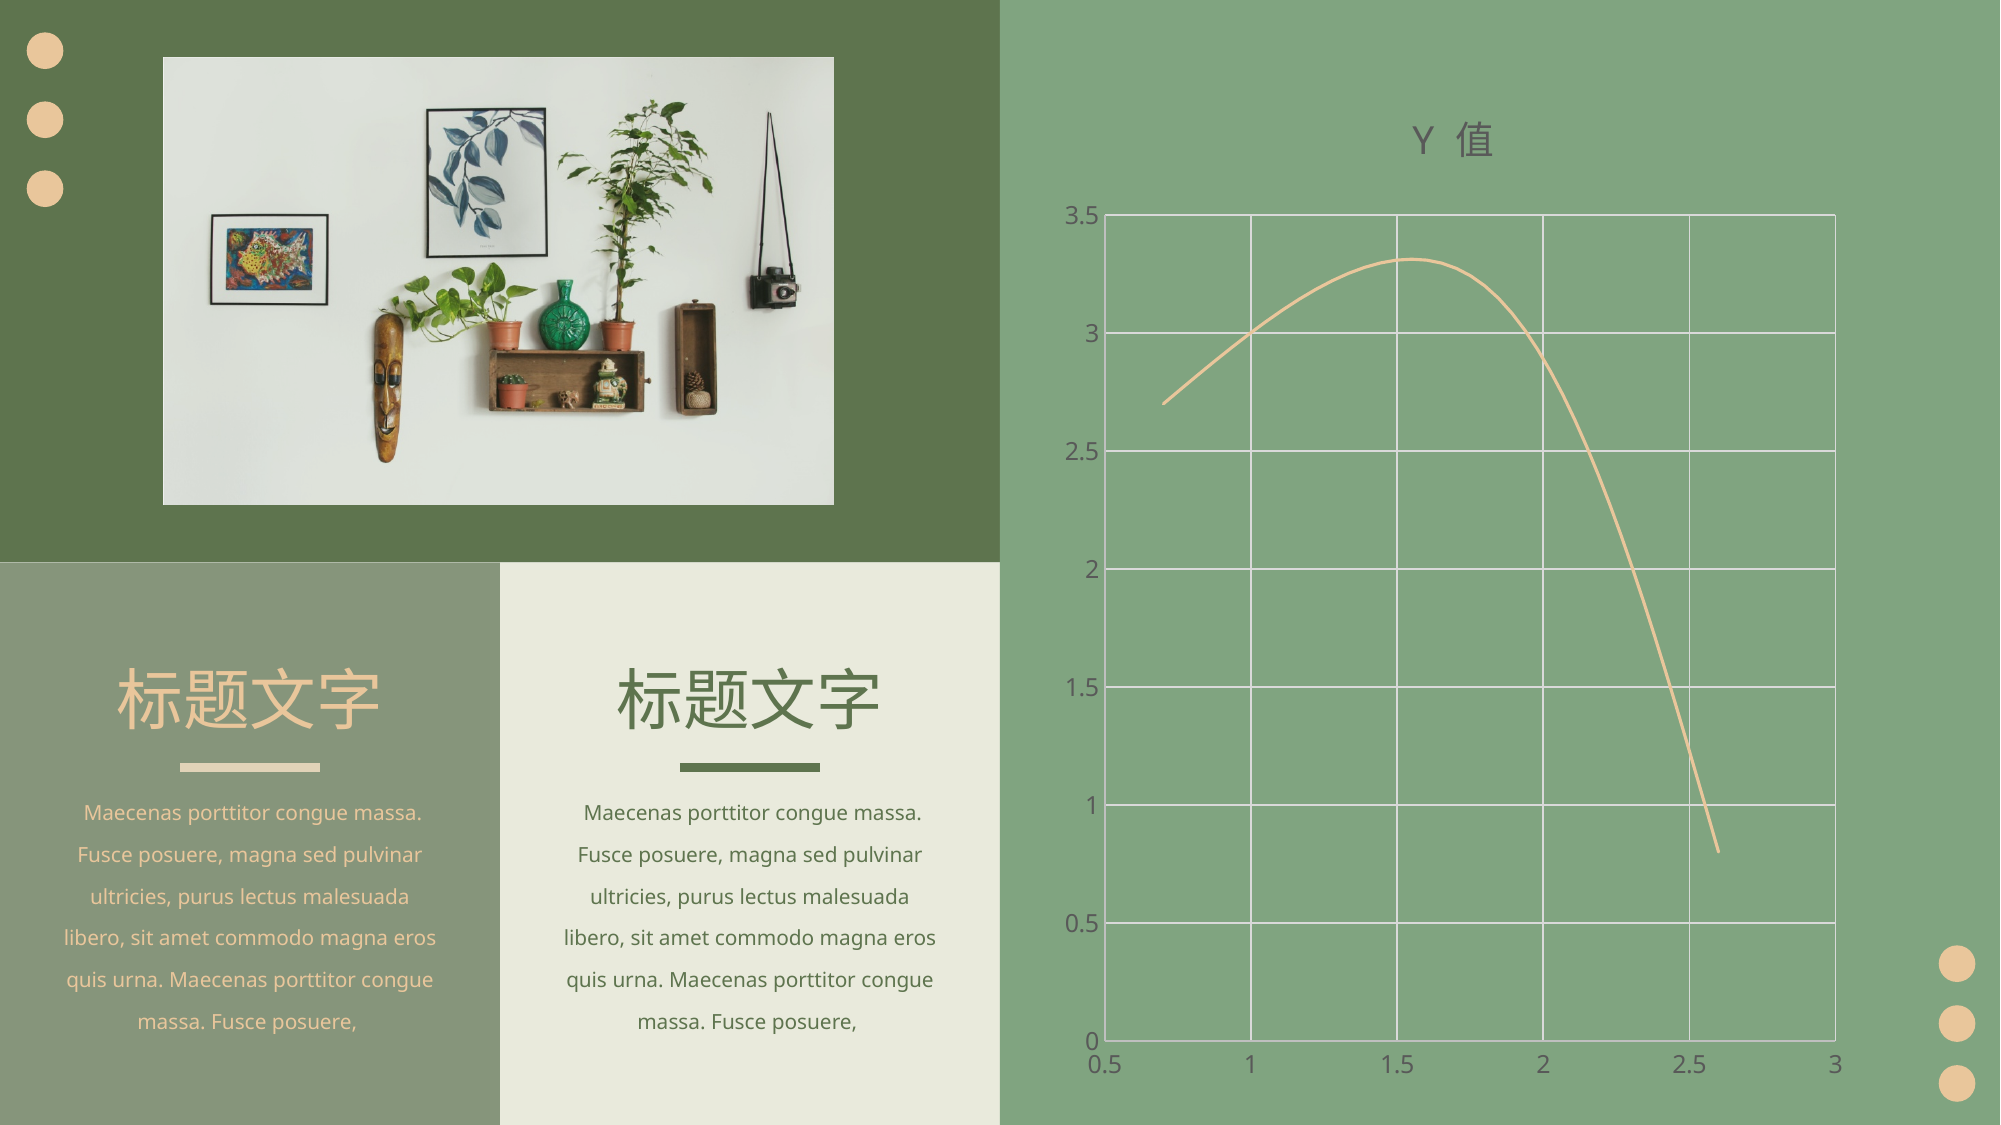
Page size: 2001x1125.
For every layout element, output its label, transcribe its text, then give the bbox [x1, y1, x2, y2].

chart [1048, 68, 1859, 1102]
text_box [1937, 944, 1977, 984]
text_box [0, 0, 999, 561]
text_box Maecenas porttitor congue massa. Fusce posuere, magna sed pulvinar ultricies, purus lectus malesuada libero, sit amet commodo magna eros quis urna. Maecenas porttitor congue massa. Fusce posuere, [546, 775, 954, 1083]
text_box [1937, 1064, 1977, 1103]
text_box [499, 561, 999, 1125]
text_box [25, 100, 65, 140]
text_box [999, 0, 2000, 1125]
text_box [1937, 1004, 1977, 1043]
text_box 标题文字 [601, 650, 899, 745]
text_box [25, 31, 65, 71]
text_box [25, 169, 65, 209]
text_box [163, 57, 837, 506]
text_box [0, 561, 499, 1125]
text_box Maecenas porttitor congue massa. Fusce posuere, magna sed pulvinar ultricies, purus lectus malesuada libero, sit amet commodo magna eros quis urna. Maecenas porttitor congue massa. Fusce posuere, [46, 775, 454, 1083]
text_box 标题文字 [101, 650, 399, 745]
